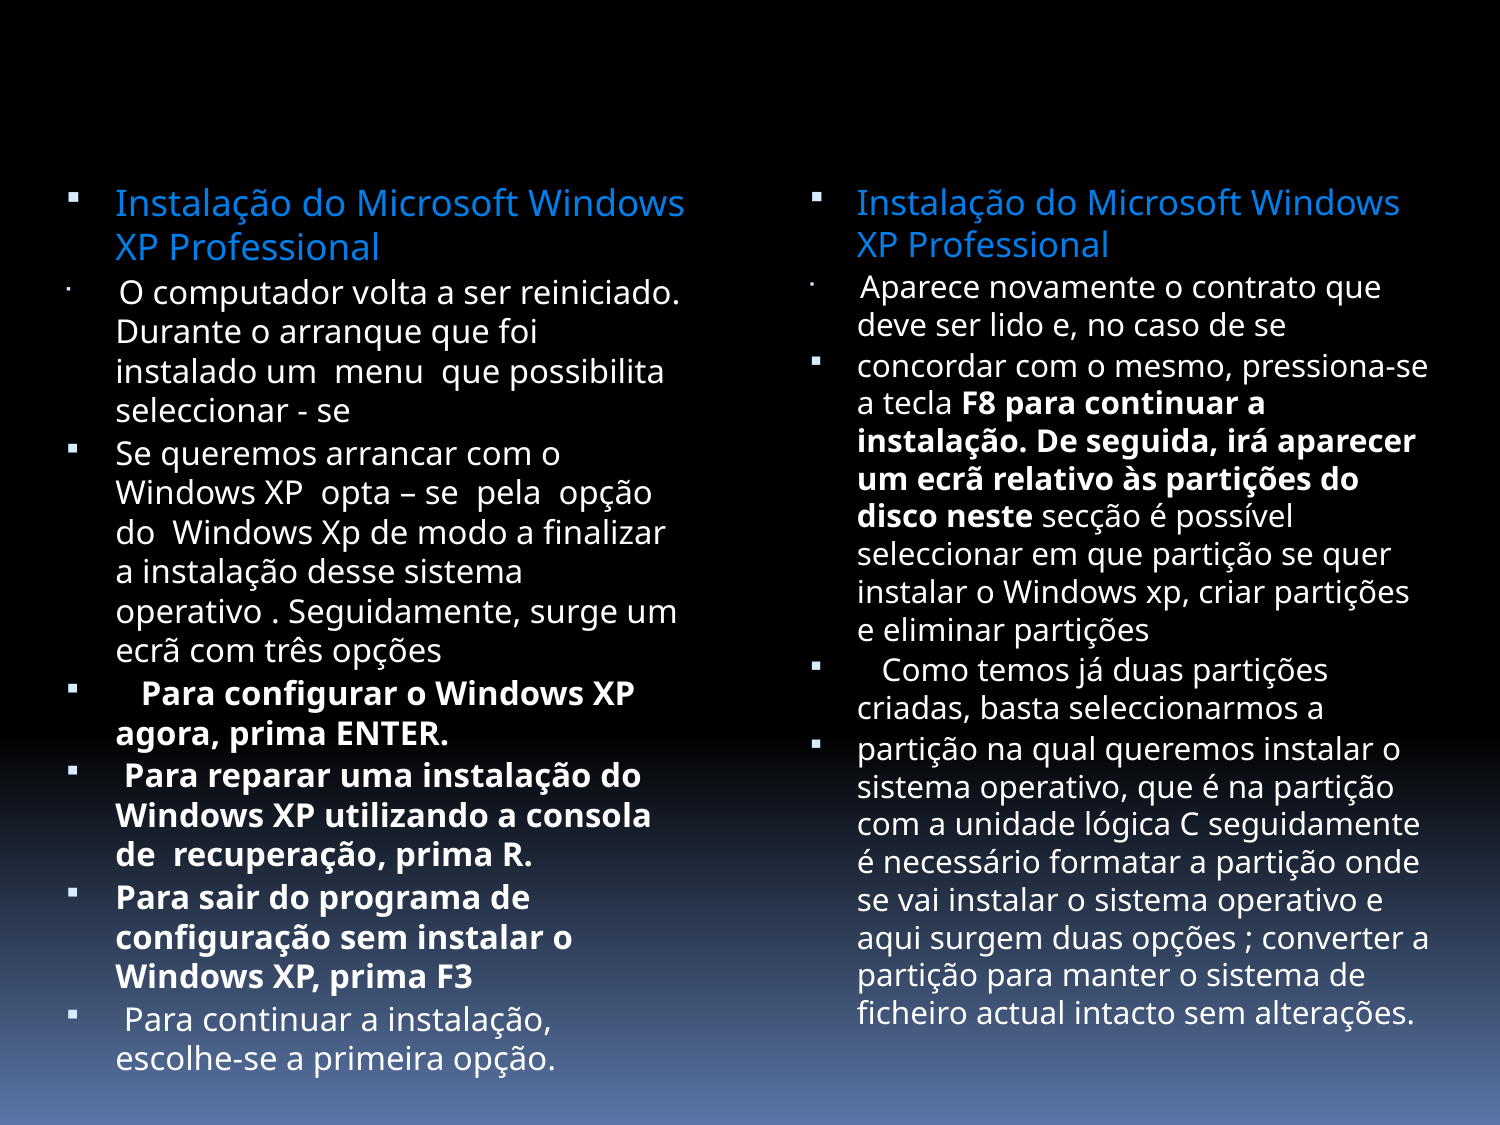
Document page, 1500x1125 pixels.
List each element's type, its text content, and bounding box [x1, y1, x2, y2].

list Instalação do Microsoft Windows XP Professional Aparece novamente o contrato que deve ser lido e, no caso de se concordar com o mesmo, pressiona-se a tecla F8 para continuar a instalação. De seguida, irá aparecer um ecrã relativo às partições do disco neste secção é possível seleccionar em que partição se quer instalar o Windows xp, criar partições e eliminar partições Como temos já duas partições criadas, basta seleccionarmos a partição na qual queremos instalar o sistema operativo, que é na partição com a unidade lógica C seguidamente é necessário formatar a partição onde se vai instalar o sistema operativo e aqui surgem duas opções ; converter a partição para manter o sistema de ficheiro actual intacto sem alterações. [785, 172, 1448, 1083]
list Instalação do Microsoft Windows XP Professional O computador volta a ser reiniciado. Durante o arranque que foi instalado um menu que possibilita seleccionar - se Se queremos arrancar com o Windows XP opta – se pela opção do Windows Xp de modo a finalizar a instalação desse sistema operativo . Seguidamente, surge um ecrã com três opções Para configurar o Windows XP agora, prima ENTER. Para reparar uma instalação do Windows XP utilizando a consola de recuperação, prima R. Para sair do programa de configuração sem instalar o Windows XP, prima F3 Para continuar a instalação, escolhe-se a primeira opção. [41, 172, 704, 1094]
